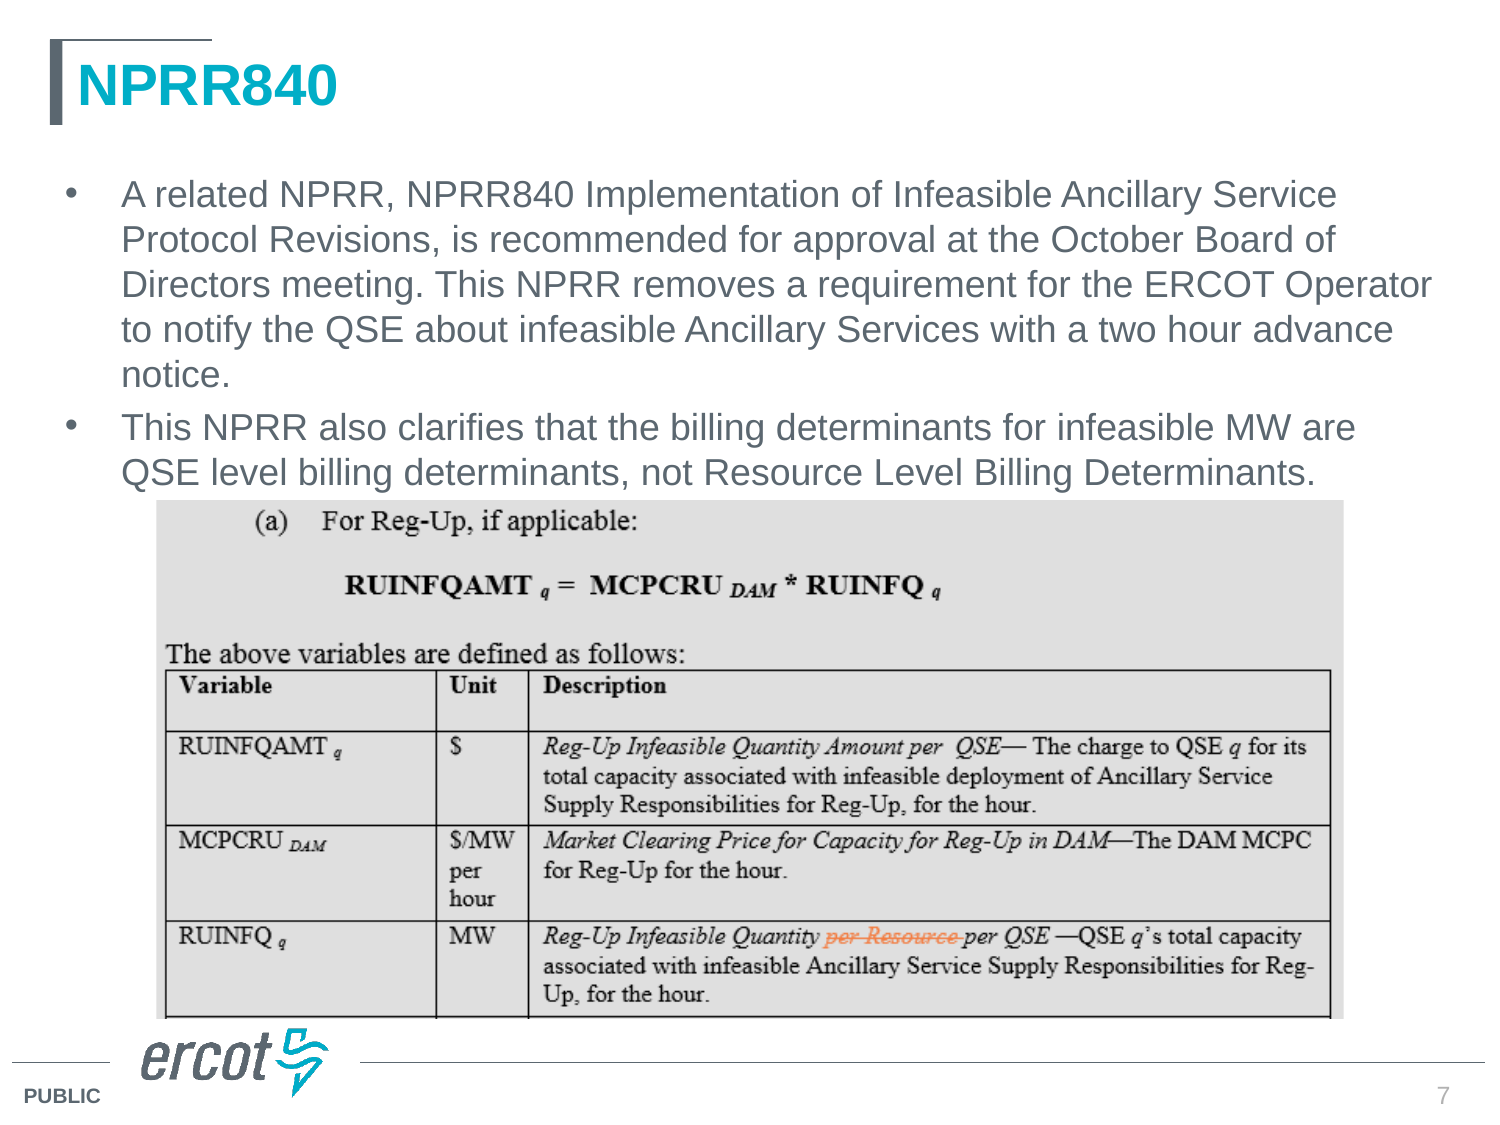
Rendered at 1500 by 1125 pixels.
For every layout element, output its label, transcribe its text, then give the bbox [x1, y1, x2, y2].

slide_number 7 [1400, 1076, 1488, 1113]
picture [137, 1024, 332, 1100]
picture [155, 499, 1344, 1020]
list A related NPRR, NPRR840 Implementation of Infeasible Ancillary Service Protocol Revisions, is recommended for approval at the October Board of Directors meeting. This NPRR removes a requirement for the ERCOT Operator to notify the QSE about infeasible Ancillary Services with a two hour advance notice. This NPRR also clarifies that the billing determinants for infeasible MW are QSE level billing determinants, not Resource Level Billing Determinants. [50, 162, 1450, 992]
title NPRR840 [62, 39, 1450, 125]
